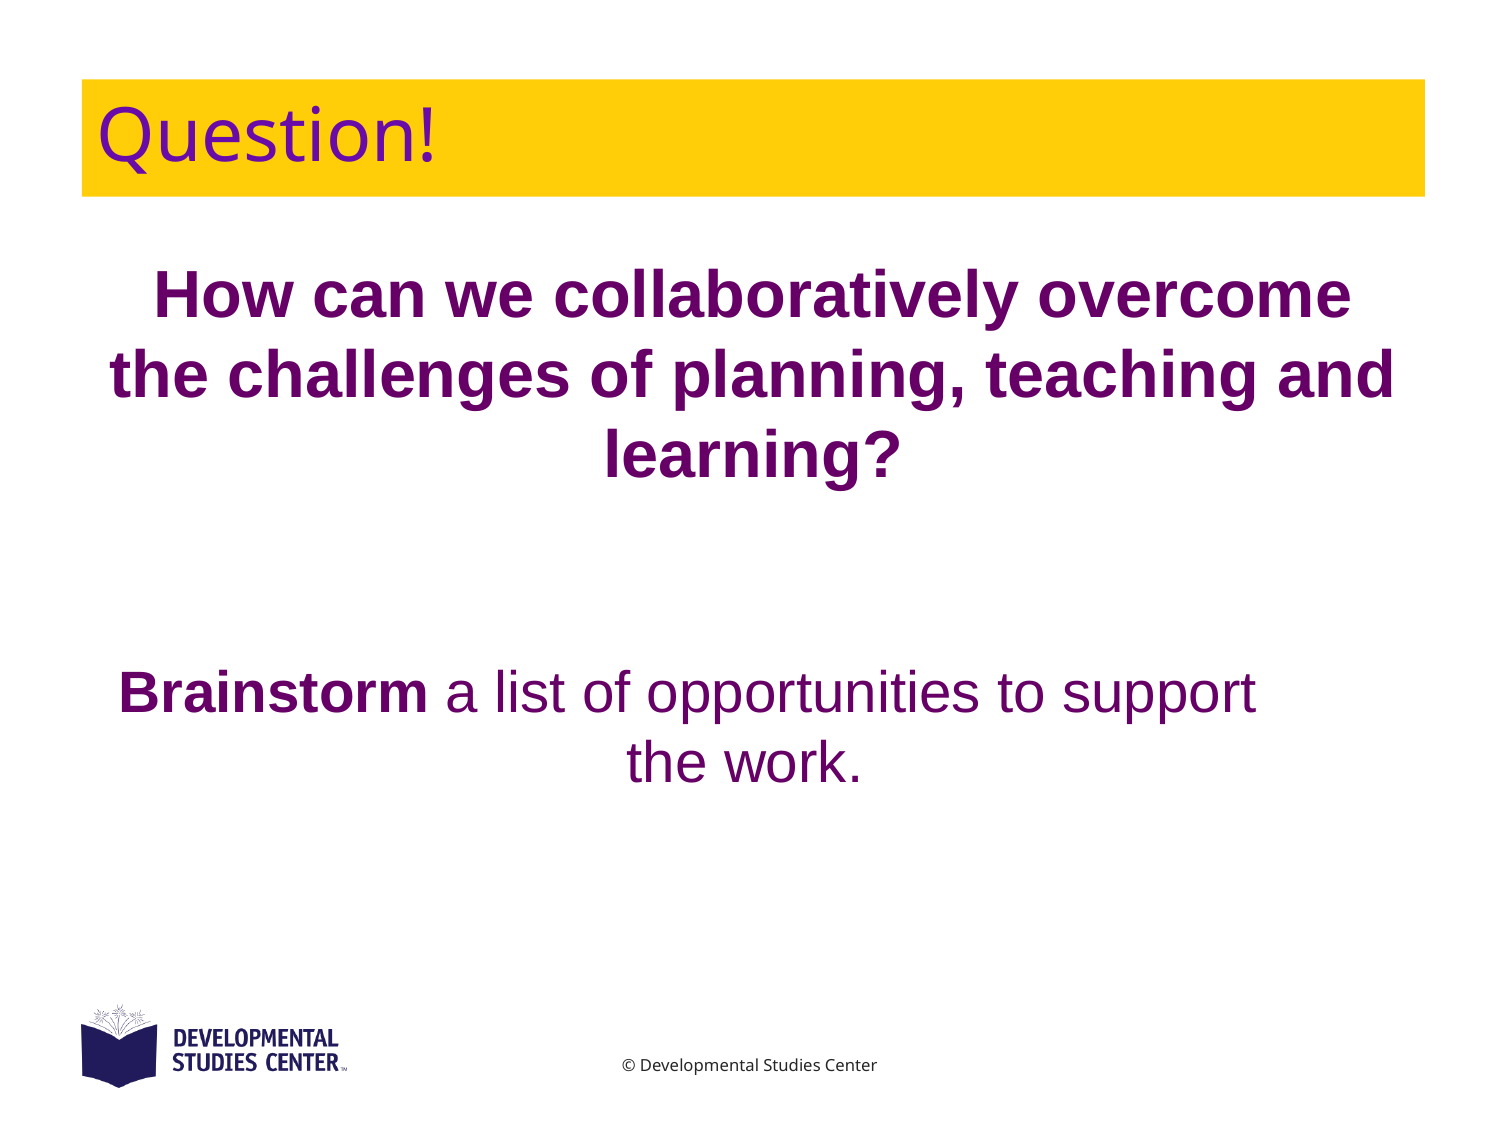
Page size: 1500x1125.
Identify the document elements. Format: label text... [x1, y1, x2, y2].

list How can we collaboratively overcome the challenges of planning, teaching and learning? Brainstorm a list of opportunities to support the work. [81, 243, 1425, 1005]
title Question! [81, 79, 1425, 197]
picture [81, 1005, 347, 1088]
